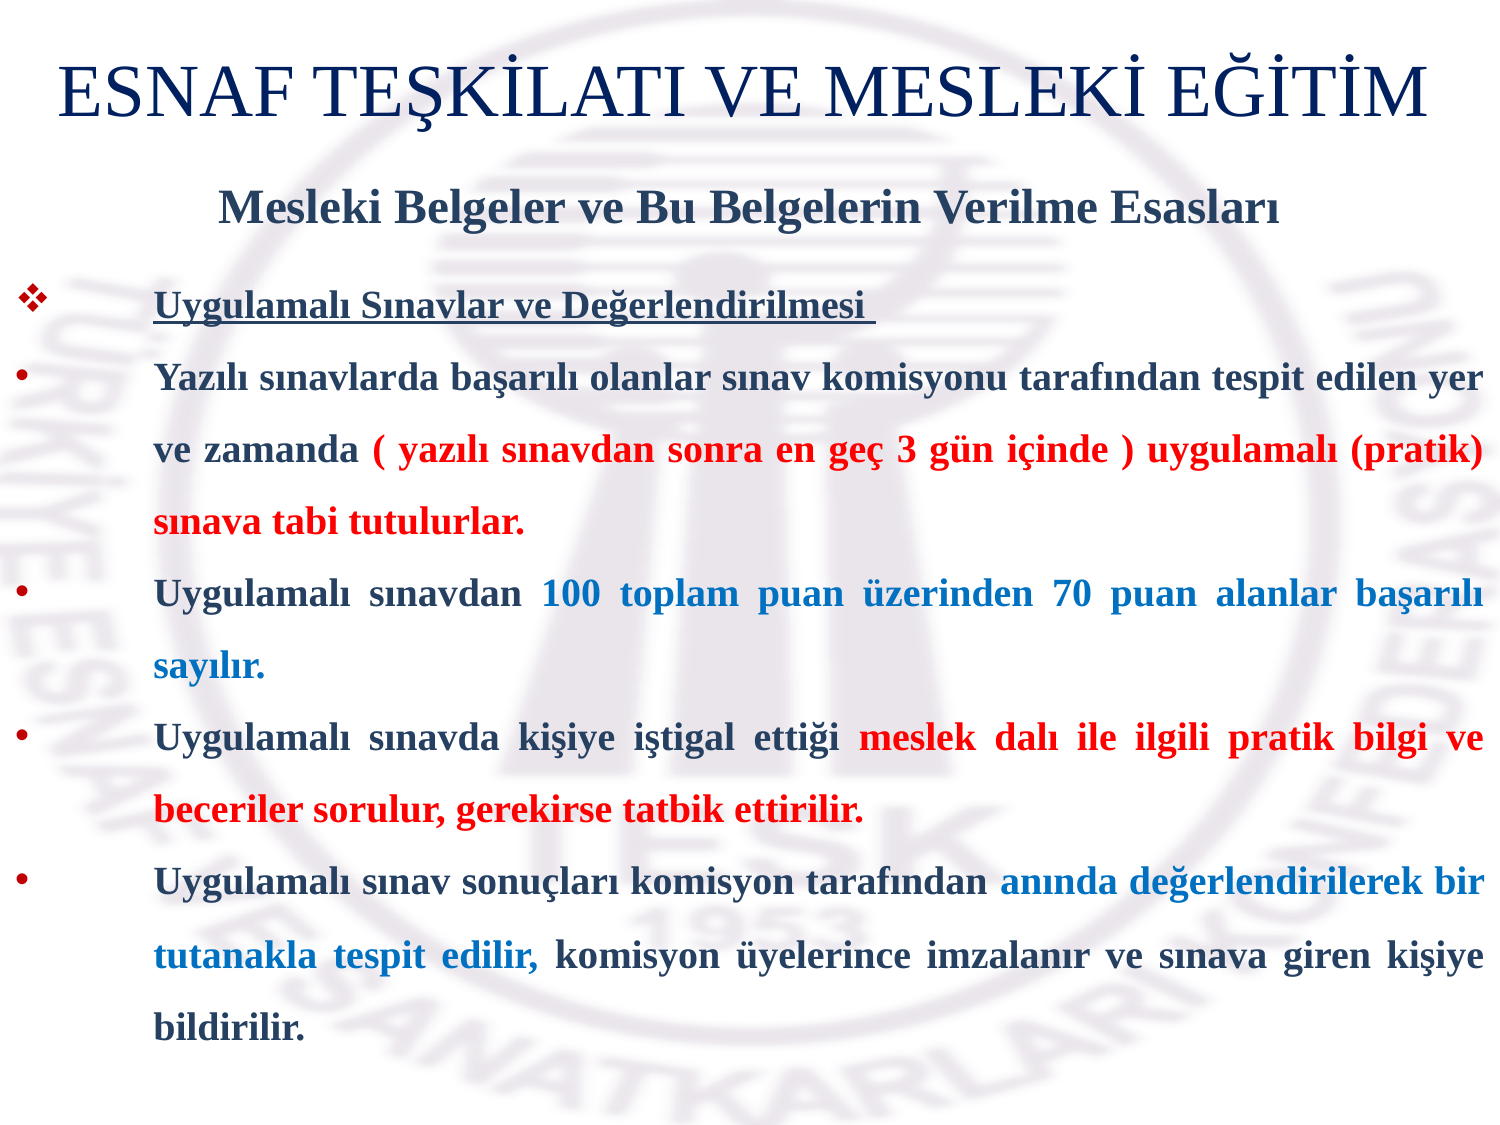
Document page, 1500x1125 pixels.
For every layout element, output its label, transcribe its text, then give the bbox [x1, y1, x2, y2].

text_box Mesleki Belgeler ve Bu Belgelerin Verilme Esasları Uygulamalı Sınavlar ve Değerlendirilmesi Yazılı sınavlarda başarılı olanlar sınav komisyonu tarafından tespit edilen yer ve zamanda ( yazılı sınavdan sonra en geç 3 gün içinde ) uygulamalı (pratik) sınava tabi tutulurlar. Uygulamalı sınavdan 100 toplam puan üzerinden 70 puan alanlar başarılı sayılır. Uygulamalı sınavda kişiye iştigal ettiği meslek dalı ile ilgili pratik bilgi ve beceriler sorulur, gerekirse tatbik ettirilir. Uygulamalı sınav sonuçları komisyon tarafından anında değerlendirilerek bir tutanakla tespit edilir, komisyon üyelerince imzalanır ve sınava giren kişiye bildirilir. [0, 173, 1500, 1106]
text_box ESNAF TEŞKİLATI VE MESLEKİ EĞİTİM [0, 0, 1500, 173]
